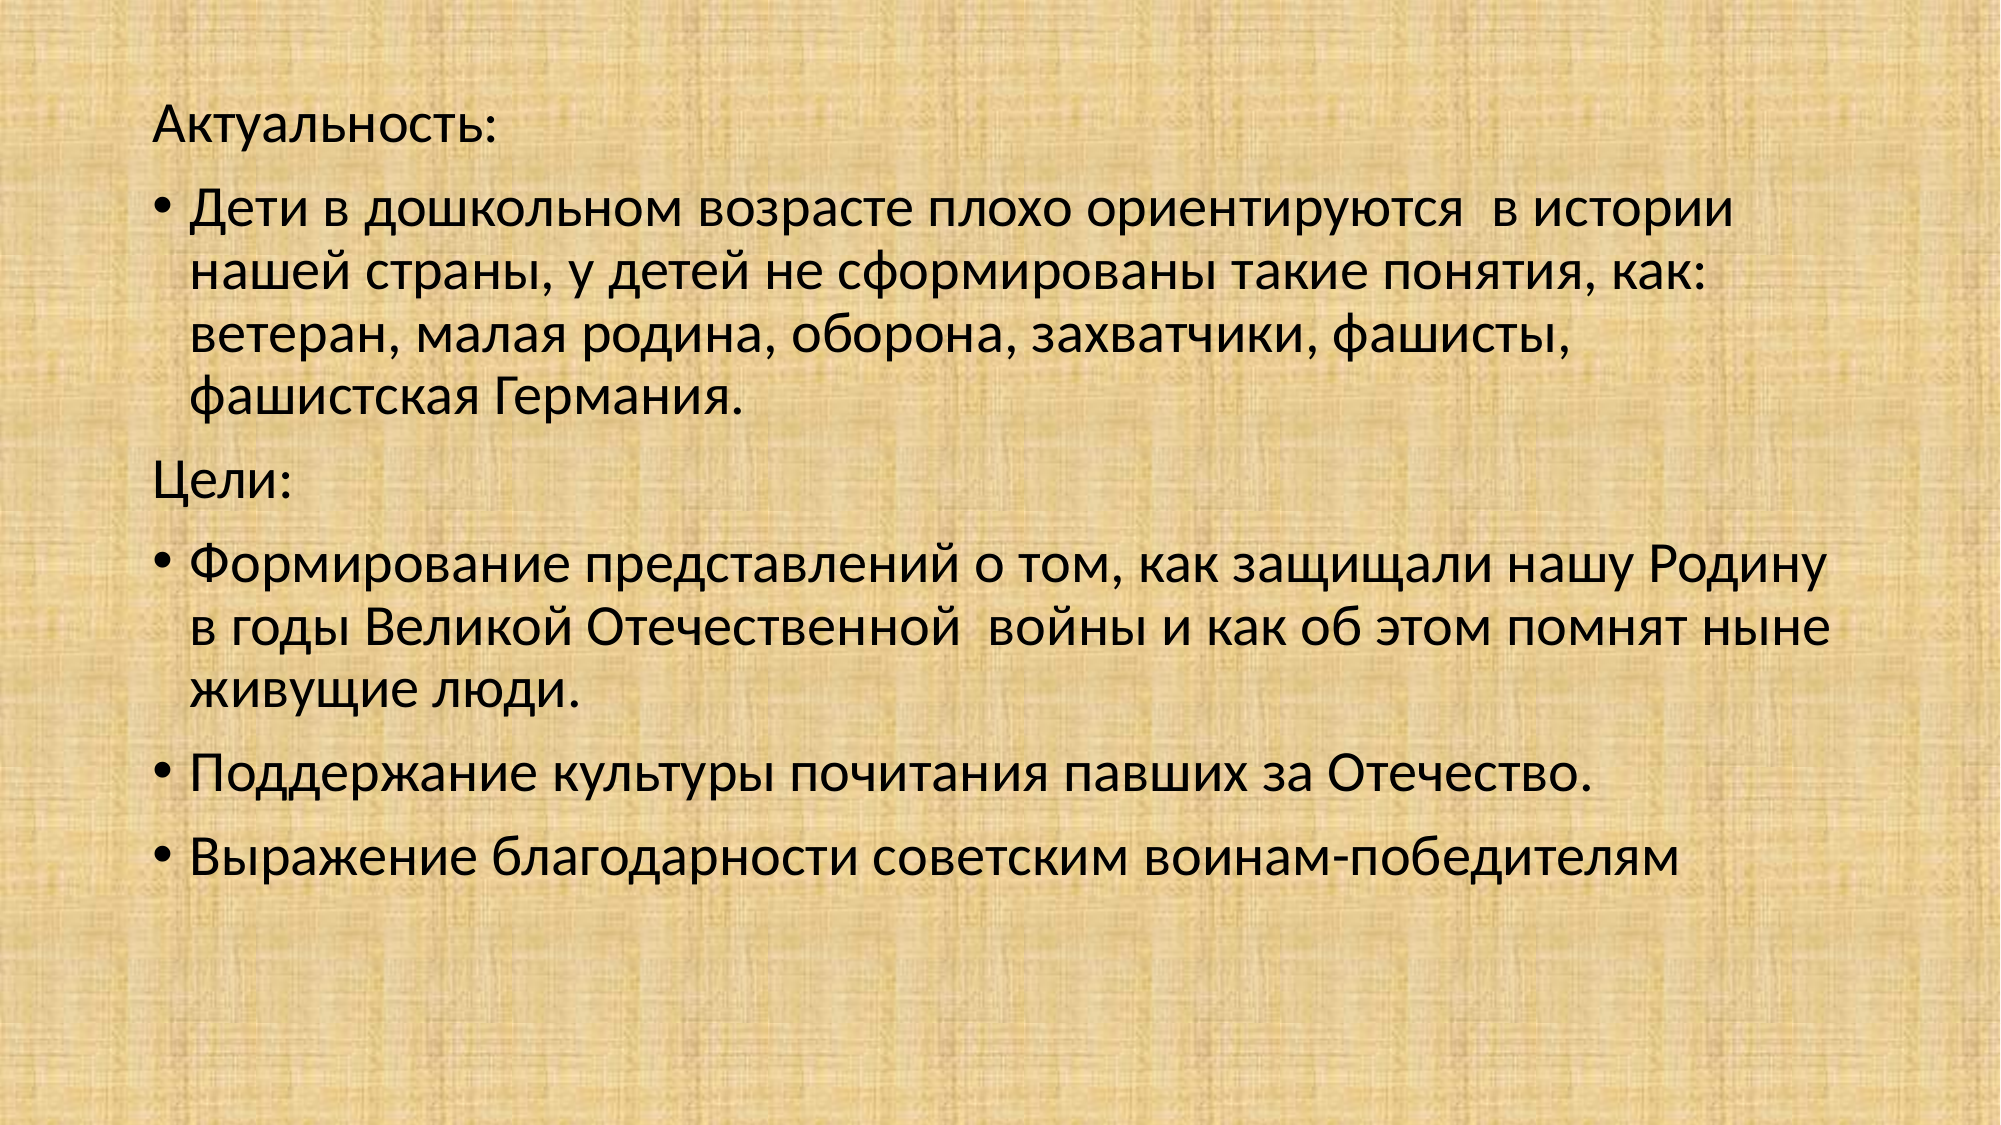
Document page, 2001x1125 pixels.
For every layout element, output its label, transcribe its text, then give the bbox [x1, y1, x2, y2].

picture [0, 0, 2001, 1125]
list Актуальность: Дети в дошкольном возрасте плохо ориентируются в истории нашей страны, у детей не сформированы такие понятия, как: ветеран, малая родина, оборона, захватчики, фашисты, фашистская Германия. Цели: Формирование представлений о том, как защищали нашу Родину в годы Великой Отечественной войны и как об этом помнят ныне живущие люди. Поддержание культуры почитания павших за Отечество. Выражение благодарности советским воинам-победителям [137, 84, 1863, 1014]
